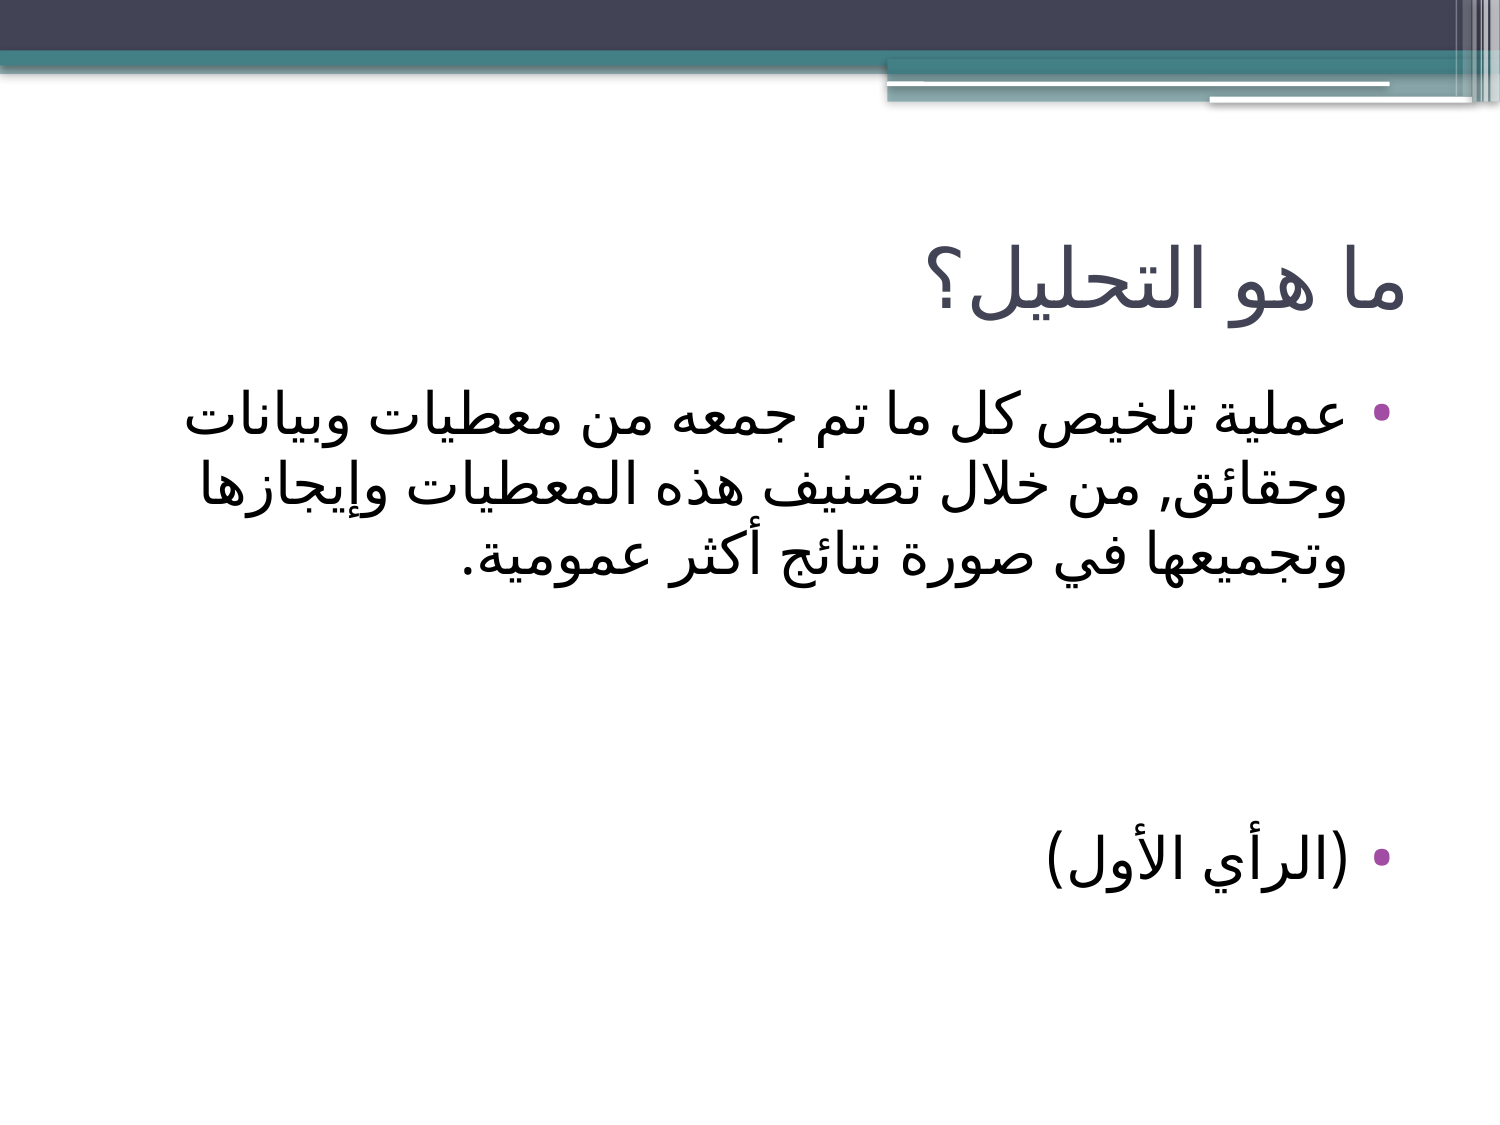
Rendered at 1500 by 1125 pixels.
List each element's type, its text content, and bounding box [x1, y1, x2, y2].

title ما هو التحليل؟ [75, 187, 1425, 363]
list عملية تلخيص كل ما تم جمعه من معطيات وبيانات وحقائق, من خلال تصنيف هذه المعطيات وإيجازها وتجميعها في صورة نتائج أكثر عمومية. (الرأي الأول) [75, 368, 1425, 1079]
